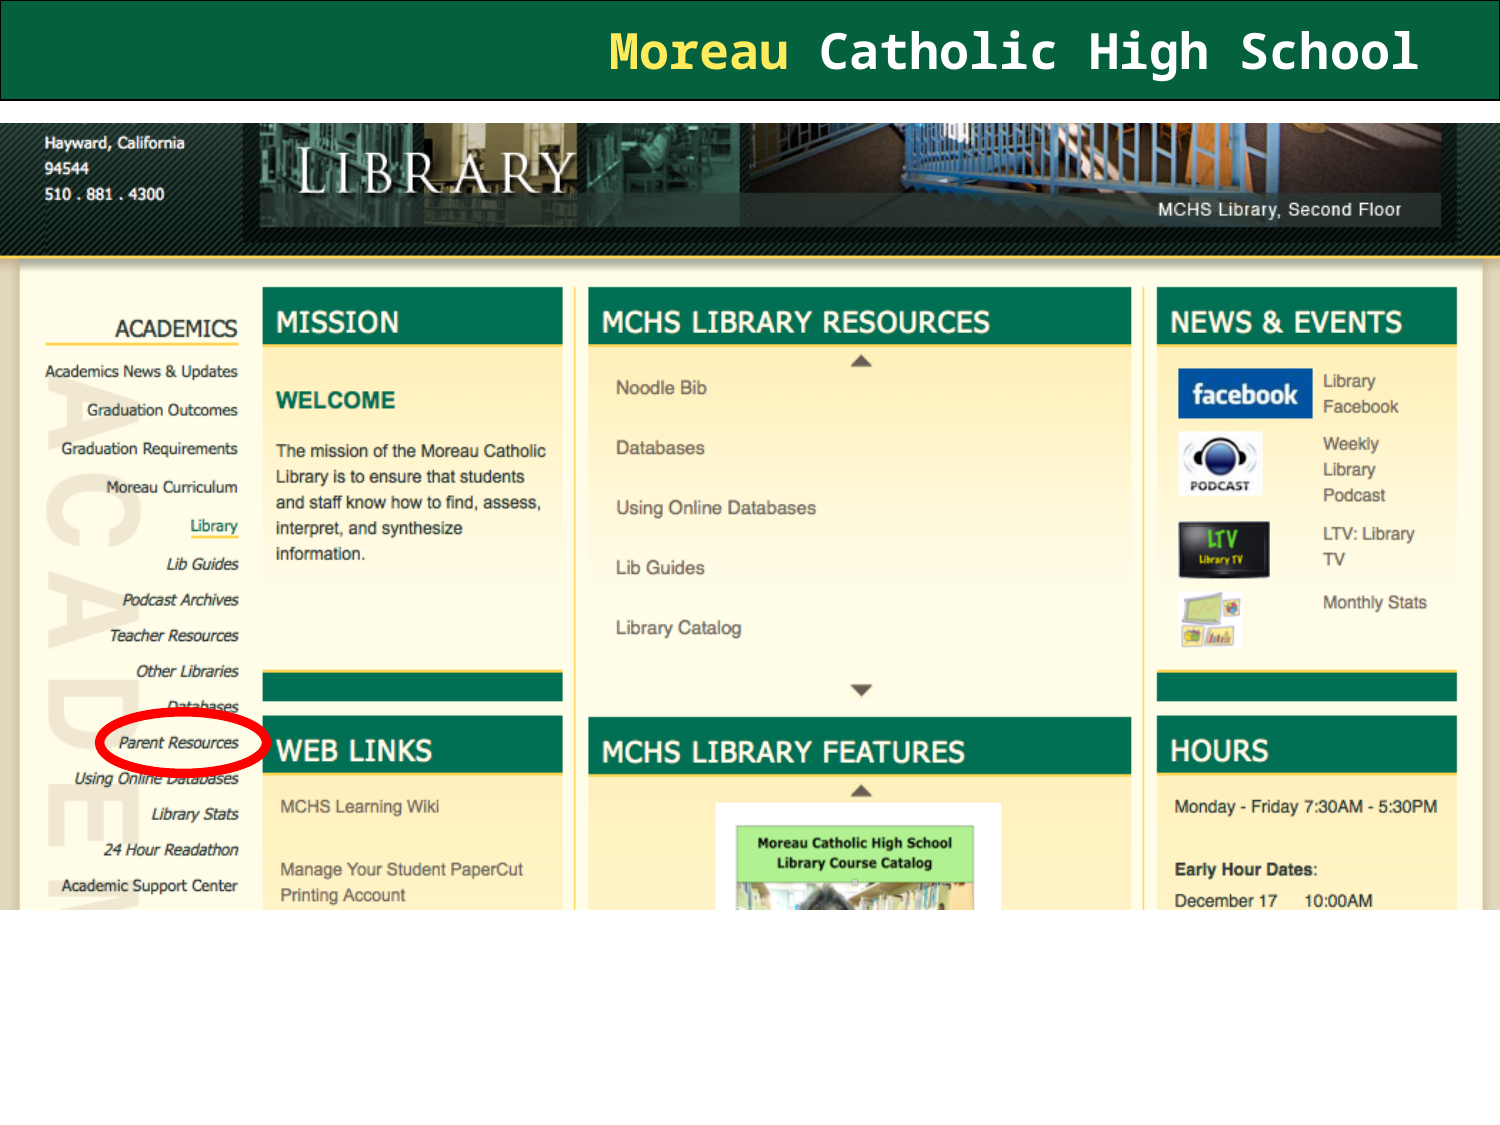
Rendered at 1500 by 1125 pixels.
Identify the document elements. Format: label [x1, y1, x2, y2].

picture [0, 122, 1500, 911]
